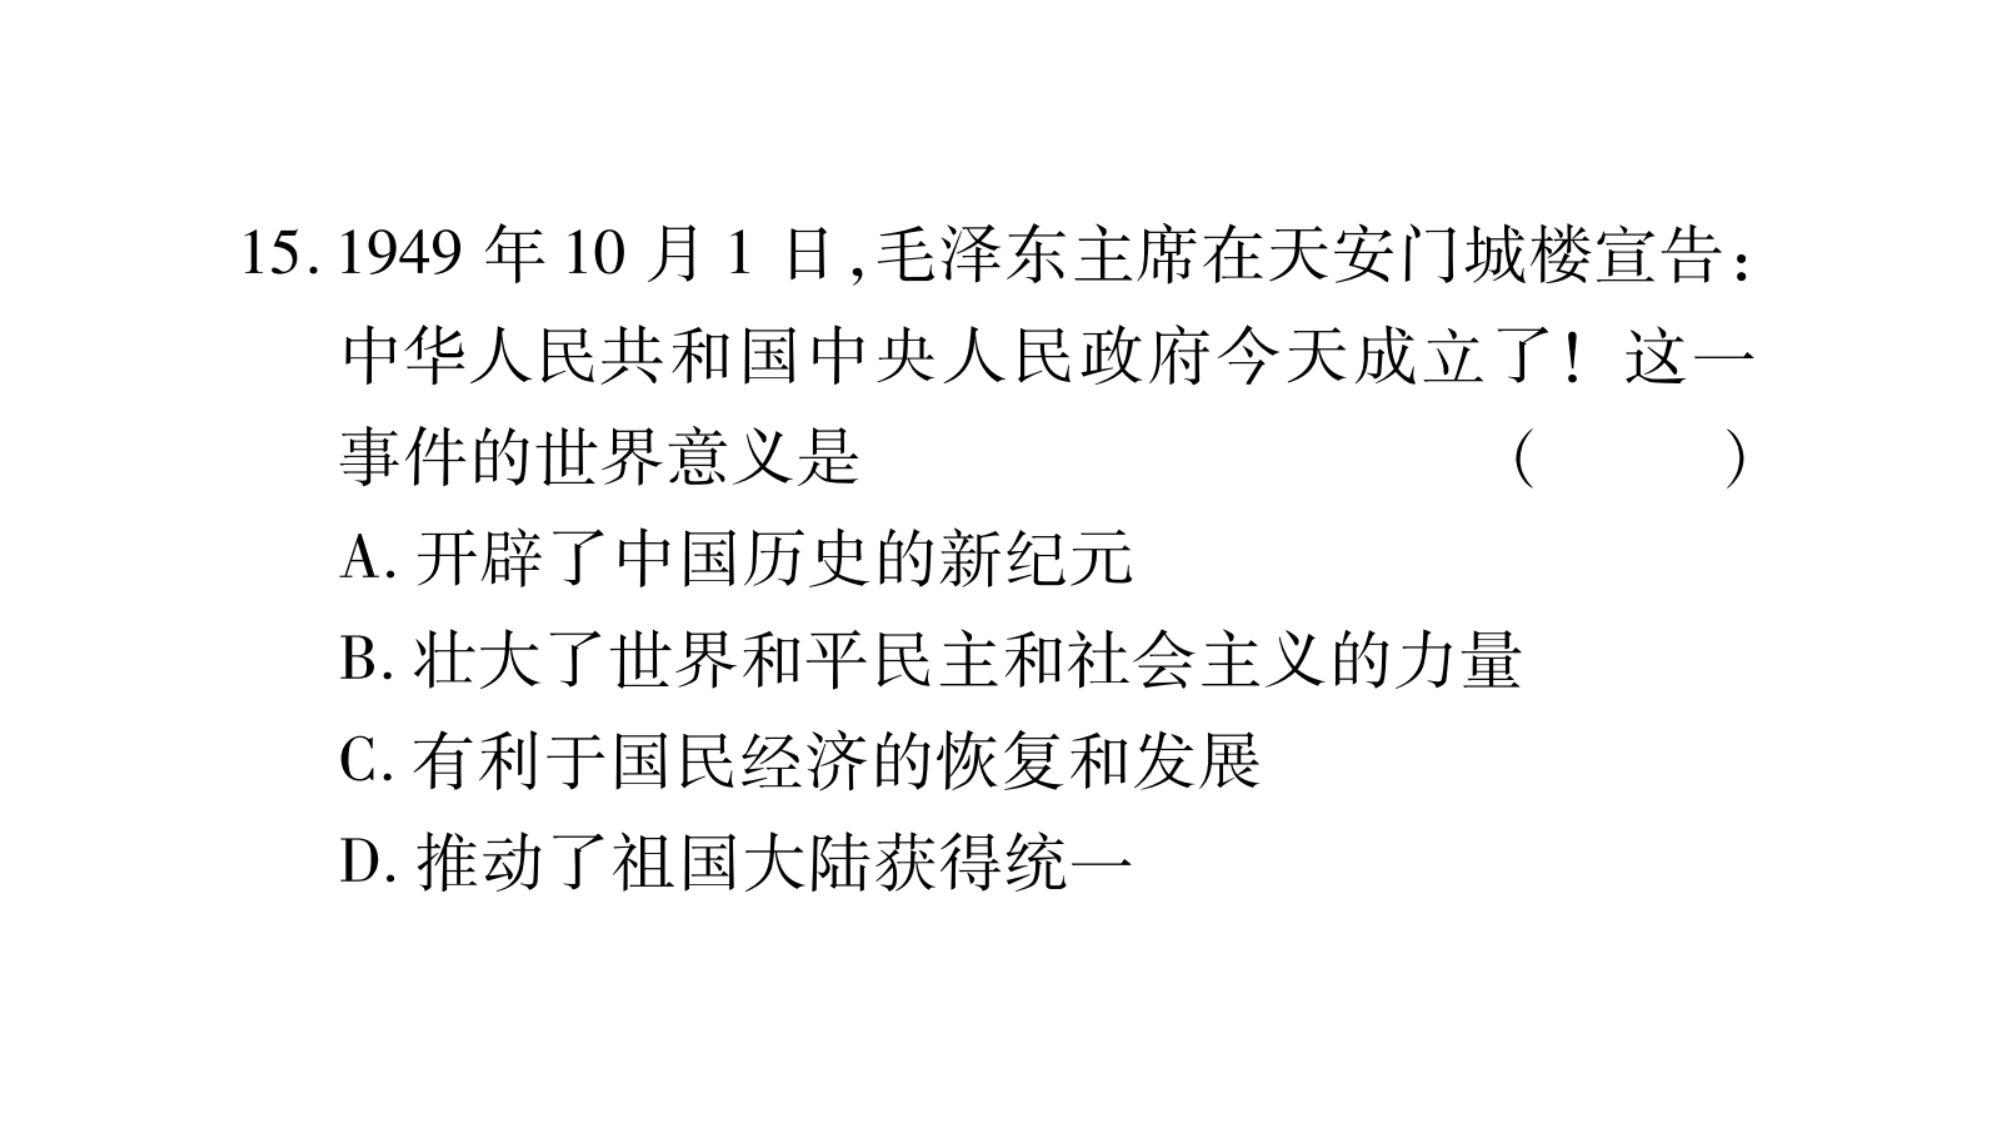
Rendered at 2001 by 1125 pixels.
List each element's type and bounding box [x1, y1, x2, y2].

picture [217, 212, 1782, 913]
